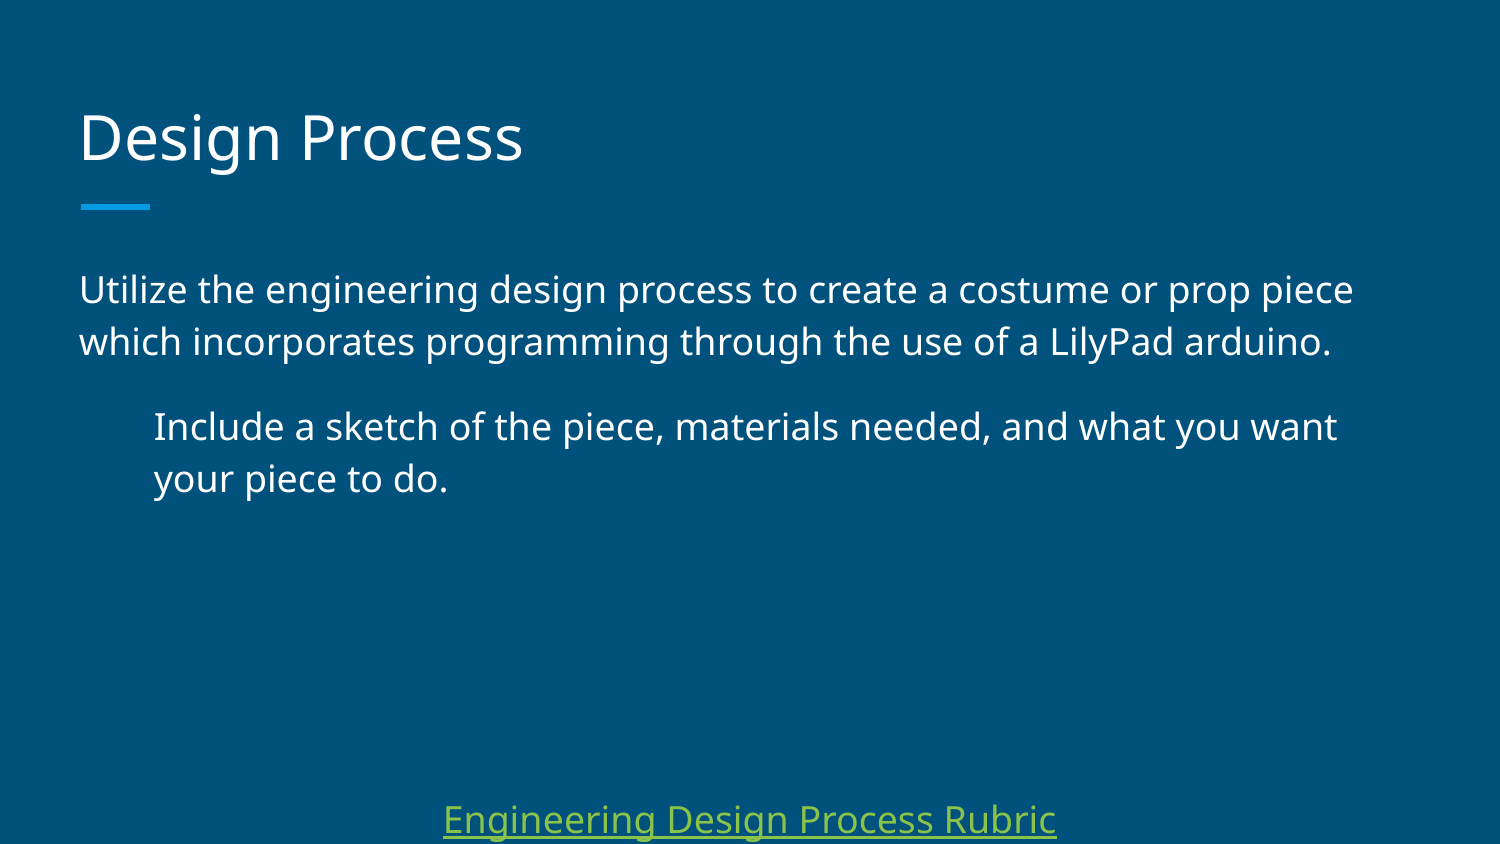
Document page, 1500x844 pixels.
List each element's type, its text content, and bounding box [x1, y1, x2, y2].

title Design Process [63, 75, 1437, 188]
list Utilize the engineering design process to create a costume or prop piece which incorporates programming through the use of a LilyPad arduino. Include a sketch of the piece, materials needed, and what you want your piece to do. Engineering Design Process Rubric [63, 244, 1437, 750]
